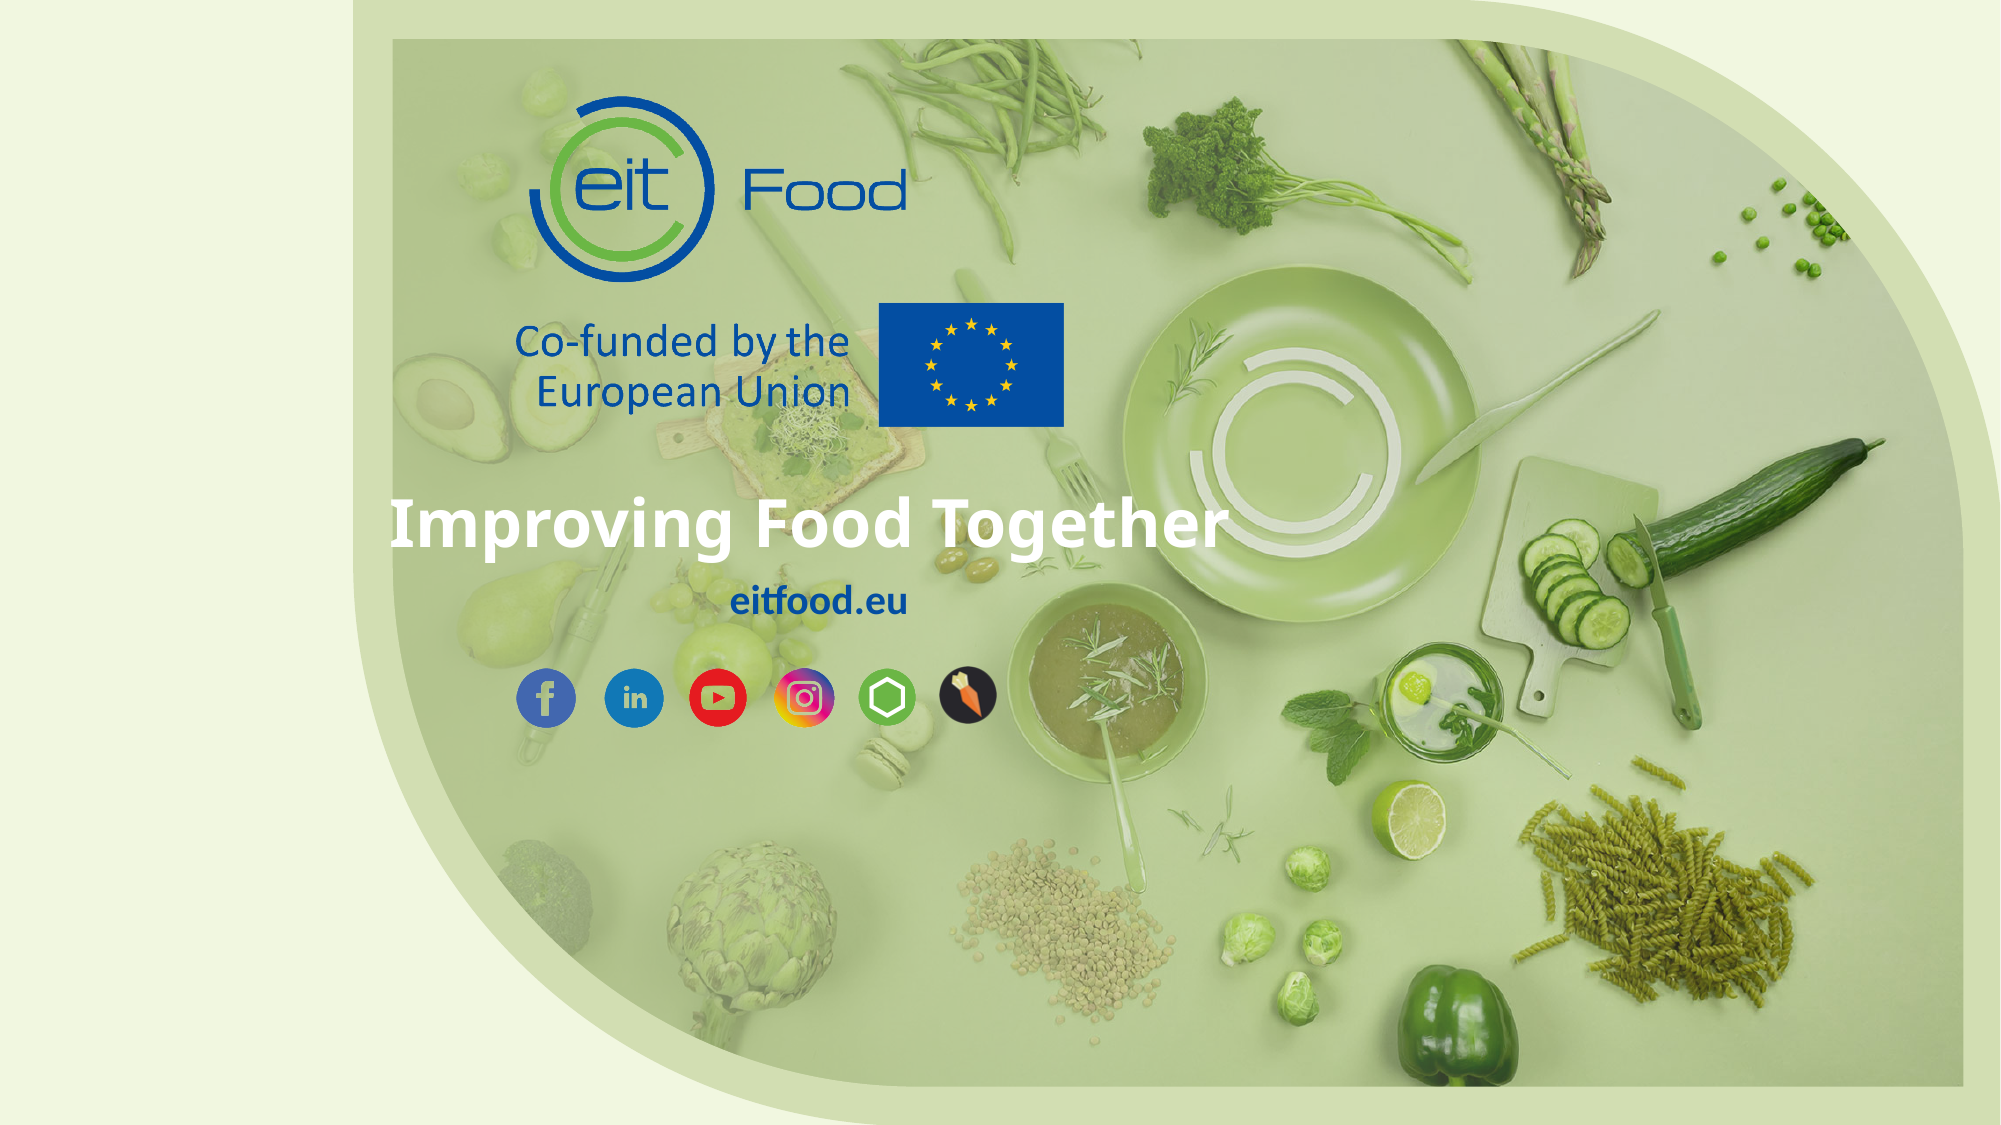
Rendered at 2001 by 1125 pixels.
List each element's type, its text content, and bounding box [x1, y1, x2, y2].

picture [516, 96, 1065, 427]
picture [1798, 182, 1963, 1086]
picture [603, 667, 664, 728]
text_box Improving Food Together [374, 473, 1264, 568]
picture [858, 667, 916, 726]
picture [688, 667, 748, 727]
text_box eitfood.eu [714, 565, 924, 631]
picture [939, 666, 997, 724]
picture [774, 667, 835, 728]
picture [516, 667, 576, 728]
